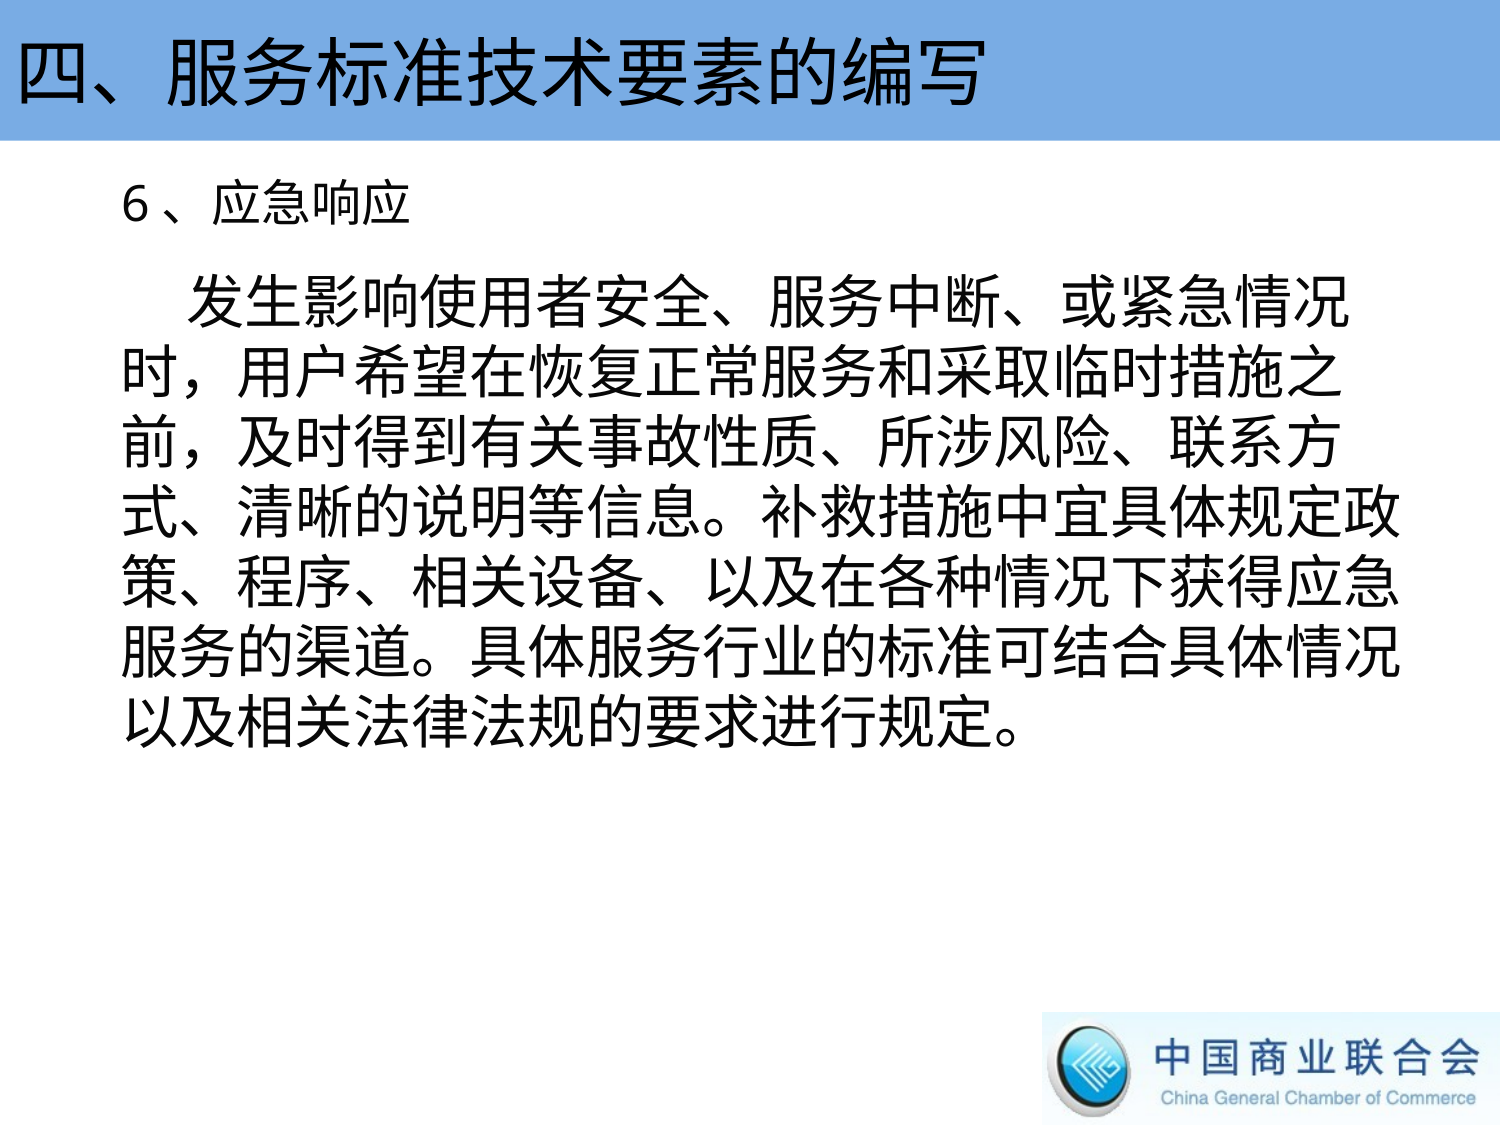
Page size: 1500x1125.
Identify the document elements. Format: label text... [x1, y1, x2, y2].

text_box 6、应急响应 [106, 163, 1500, 239]
text_box 四、服务标准技术要素的编写 [0, 0, 1032, 141]
text_box 发生影响使用者安全、服务中断、或紧急情况时，用户希望在恢复正常服务和采取临时措施之前，及时得到有关事故性质、所涉风险、联系方式、清晰的说明等信息。补救措施中宜具体规定政策、程序、相关设备、以及在各种情况下获得应急服务的渠道。具体服务行业的标准可结合具体情况以及相关法律法规的要求进行规定。 [105, 257, 1418, 763]
picture [1042, 1012, 1500, 1125]
